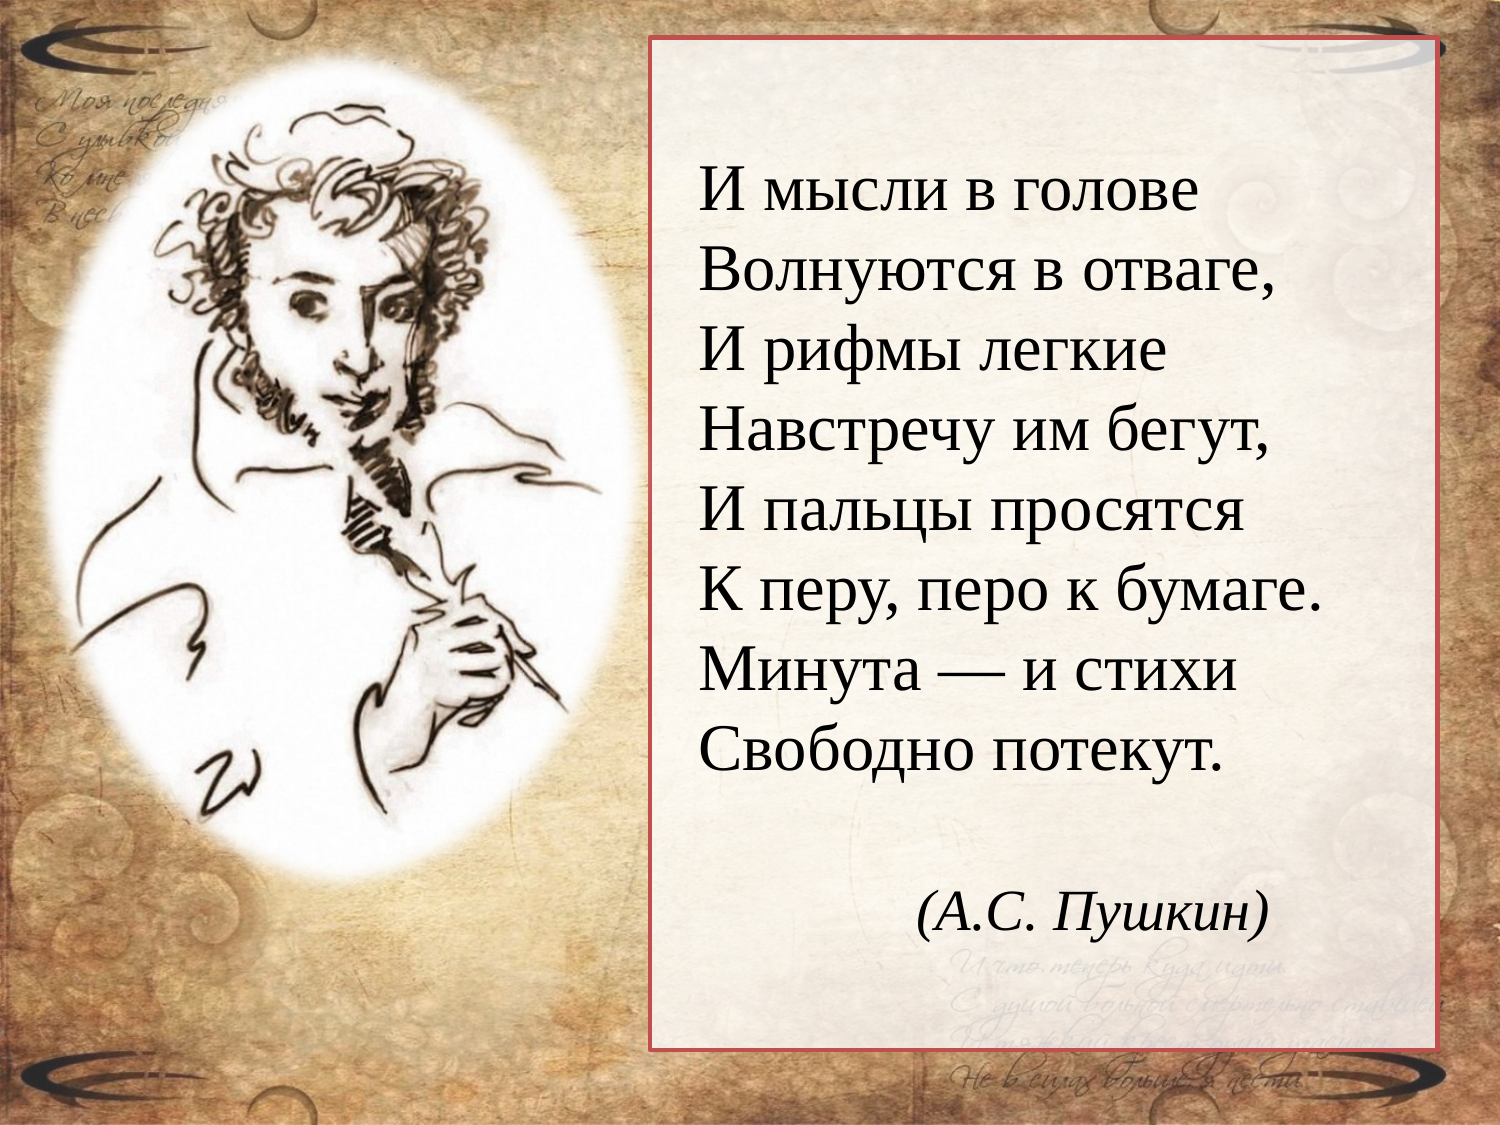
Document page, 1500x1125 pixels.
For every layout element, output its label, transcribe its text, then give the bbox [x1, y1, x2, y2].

picture [24, 37, 658, 901]
title И мысли в голове Волнуются в отваге, И рифмы легкие Навстречу им бегут, И пальцы просятся К перу, перо к бумаге. Минута — и стихи Свободно потекут. (А.С. Пушкин) [648, 35, 1440, 1052]
